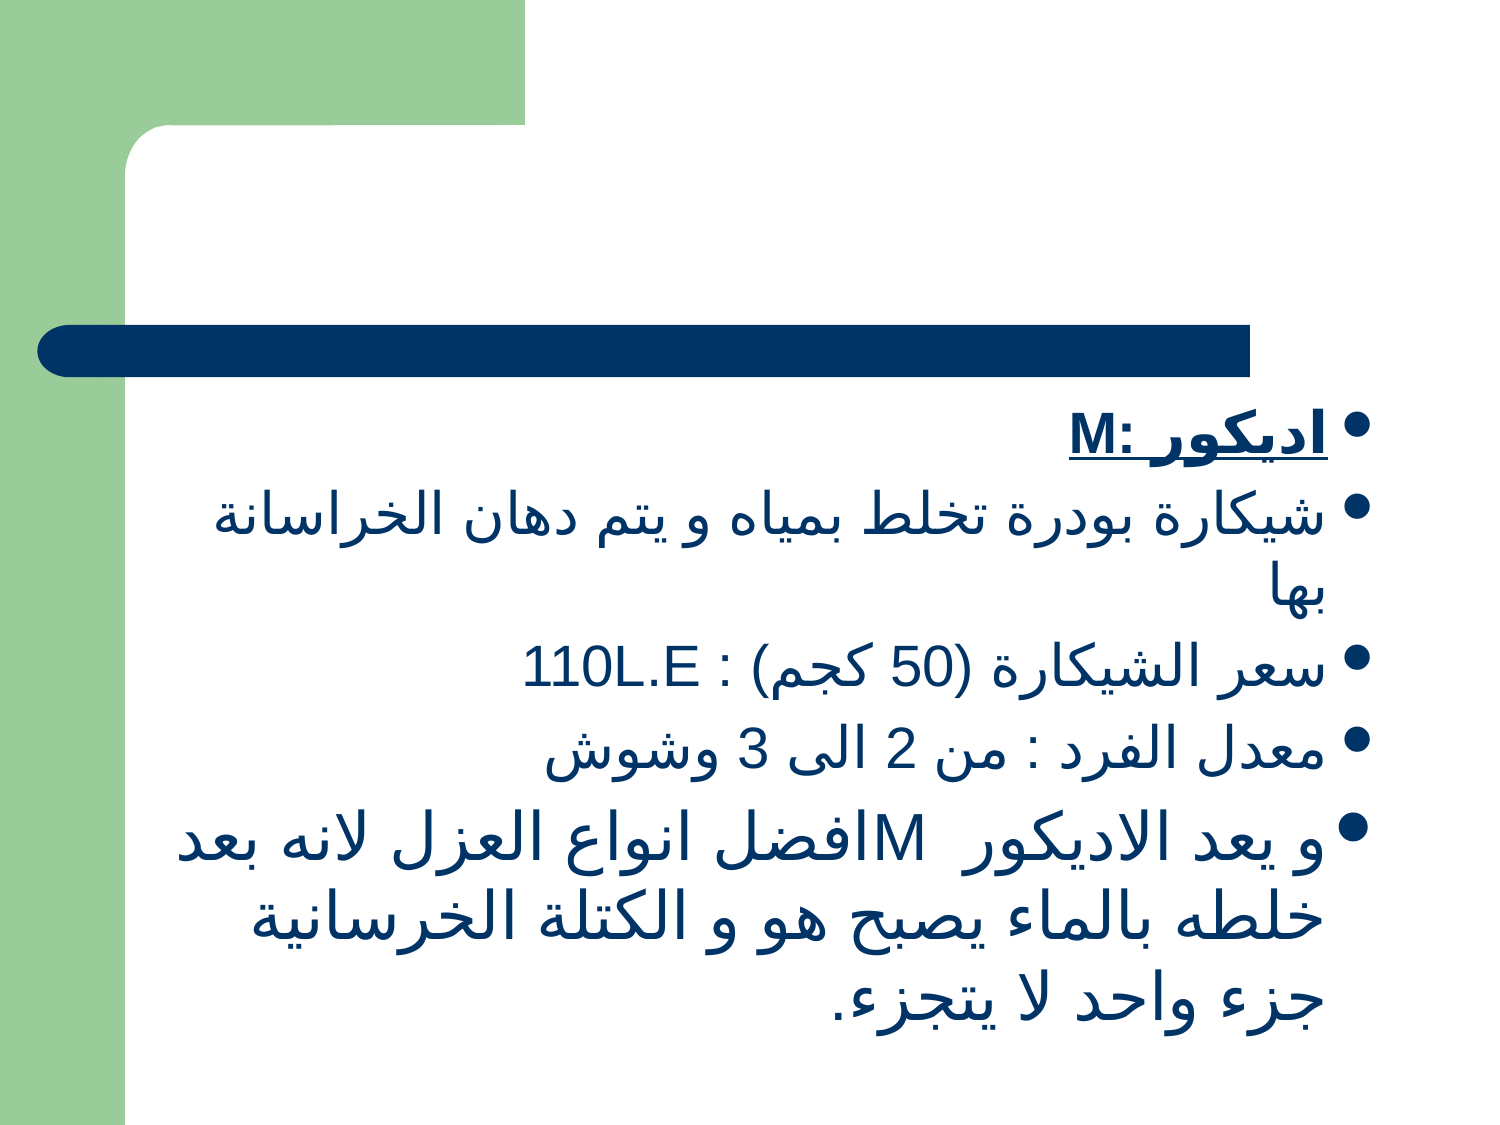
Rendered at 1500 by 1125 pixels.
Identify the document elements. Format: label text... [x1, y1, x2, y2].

list اديكور :M شيكارة بودرة تخلط بمياه و يتم دهان الخراسانة بها سعر الشيكارة (50 كجم) : 110L.E معدل الفرد : من 2 الى 3 وشوش و يعد الاديكور Mافضل انواع العزل لانه بعد خلطه بالماء يصبح هو و الكتلة الخرسانية جزء واحد لا يتجزء. [137, 387, 1400, 999]
